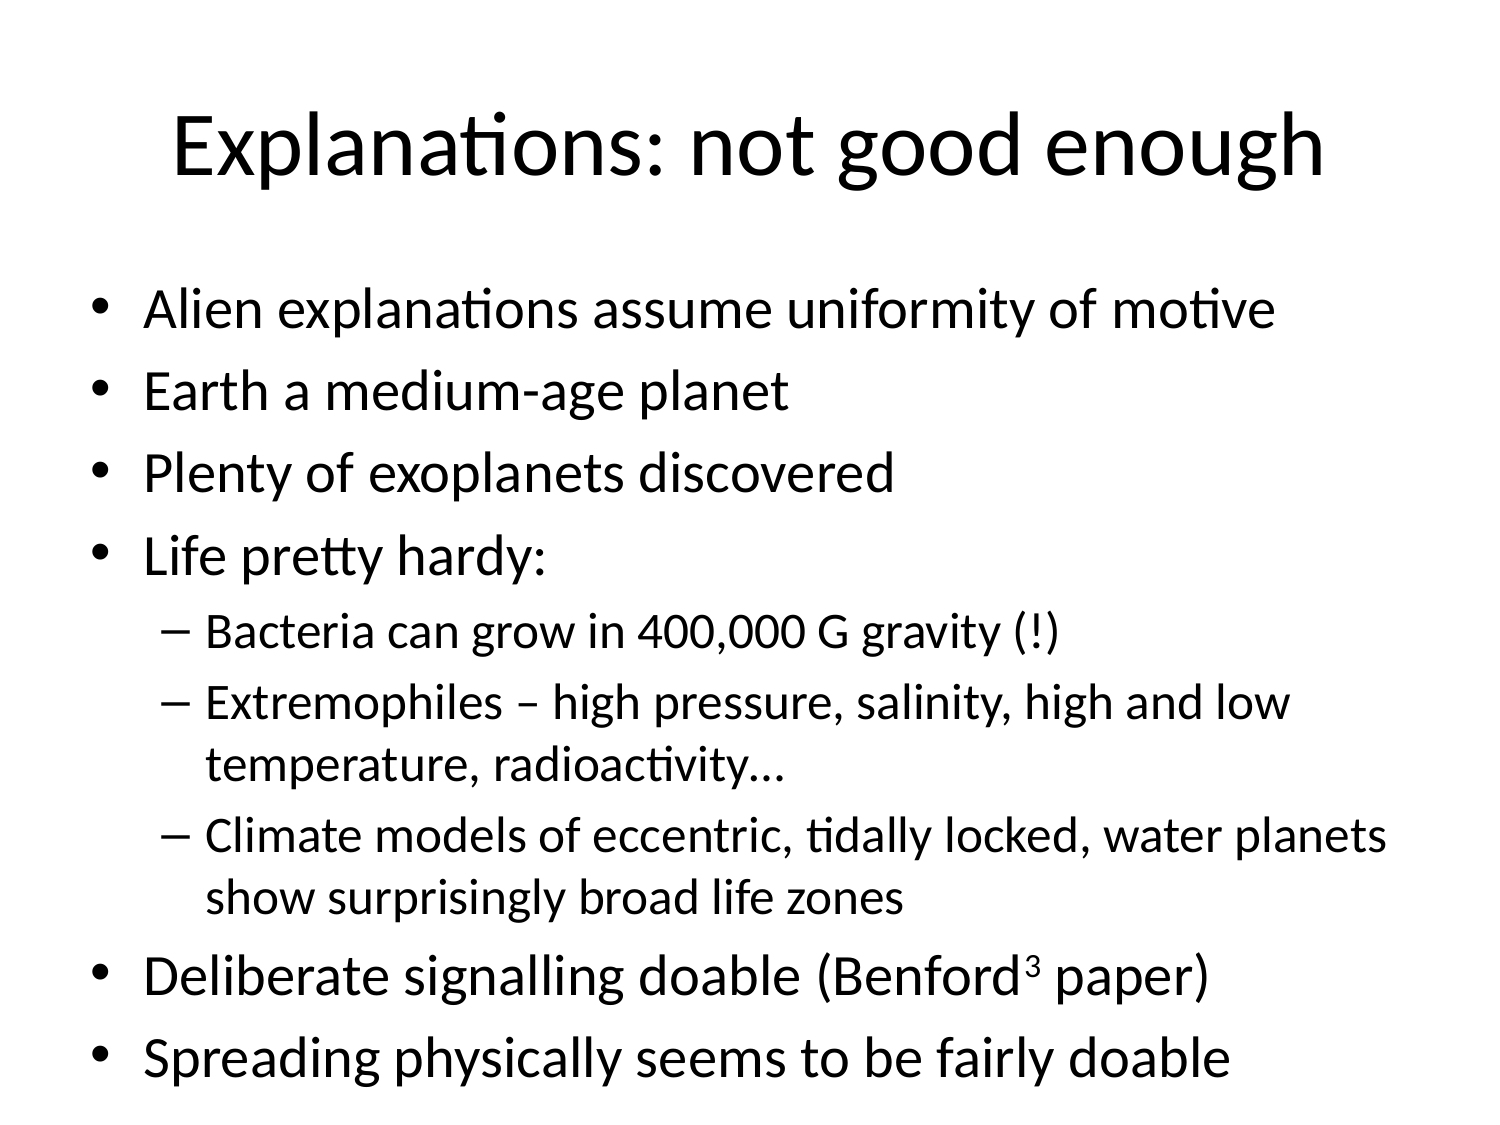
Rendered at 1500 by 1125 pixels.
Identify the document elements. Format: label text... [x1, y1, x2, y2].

list Alien explanations assume uniformity of motive Earth a medium-age planet Plenty of exoplanets discovered Life pretty hardy: Bacteria can grow in 400,000 G gravity (!) Extremophiles – high pressure, salinity, high and low temperature, radioactivity… Climate models of eccentric, tidally locked, water planets show surprisingly broad life zones Deliberate signalling doable (Benford3 paper) Spreading physically seems to be fairly doable [75, 262, 1425, 1102]
title Explanations: not good enough [75, 45, 1425, 233]
